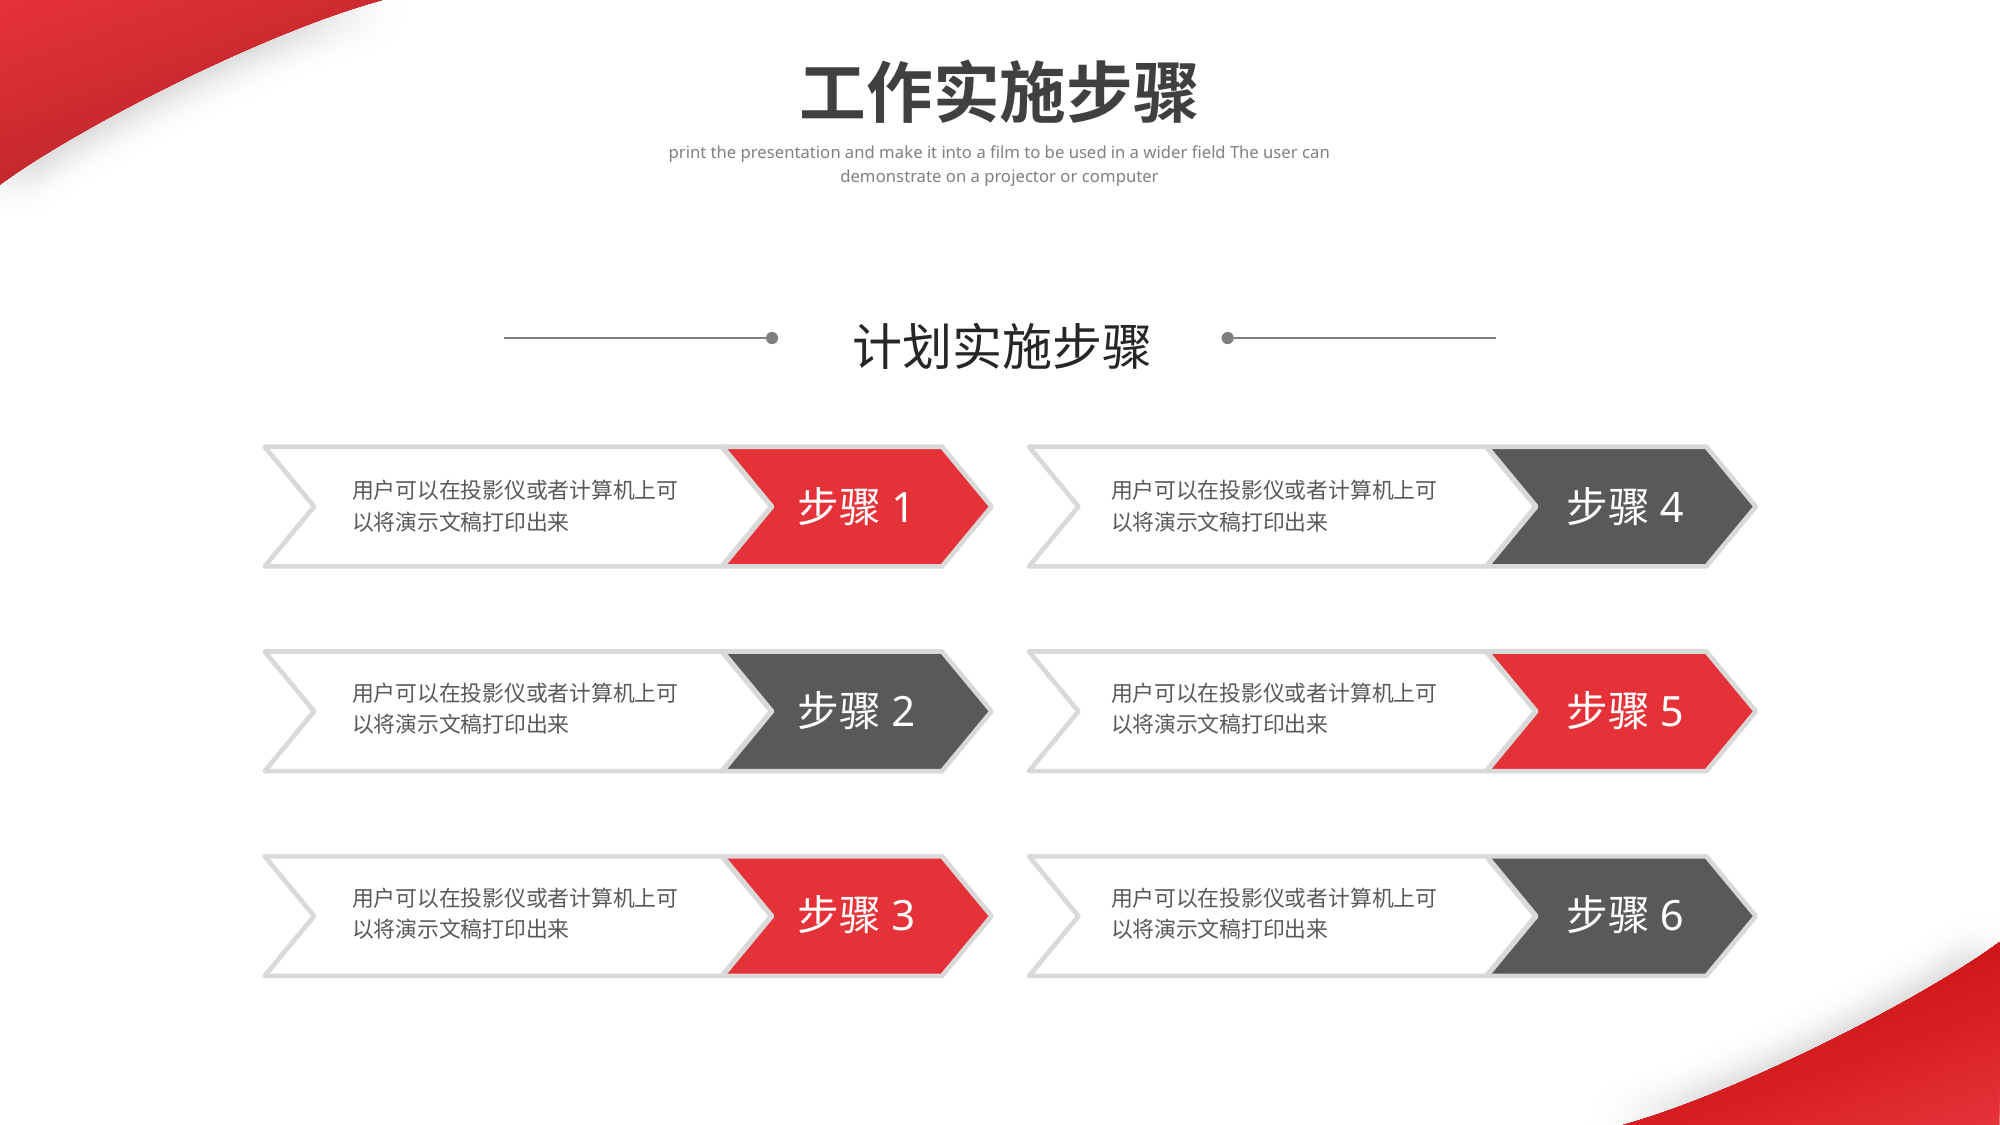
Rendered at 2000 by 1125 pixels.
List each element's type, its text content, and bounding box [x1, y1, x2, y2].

text_box 步骤6 [1564, 889, 1687, 940]
text_box [262, 854, 774, 978]
text_box [724, 444, 994, 569]
text_box [1489, 854, 1758, 978]
text_box 用户可以在投影仪或者计算机上可以将演示文稿打印出来 [337, 871, 707, 950]
text_box [725, 854, 994, 978]
text_box [1027, 854, 1538, 978]
text_box [262, 649, 774, 774]
text_box 用户可以在投影仪或者计算机上可以将演示文稿打印出来 [337, 666, 707, 745]
text_box [1027, 649, 1538, 774]
text_box [1027, 444, 1538, 569]
text_box [1488, 649, 1758, 774]
text_box 步骤5 [1564, 684, 1687, 736]
text_box [723, 649, 994, 774]
text_box 用户可以在投影仪或者计算机上可以将演示文稿打印出来 [1096, 464, 1466, 542]
text_box 步骤2 [795, 684, 918, 736]
text_box 用户可以在投影仪或者计算机上可以将演示文稿打印出来 [1096, 666, 1466, 745]
text_box 计划实施步骤 [633, 297, 1372, 376]
text_box 步骤3 [795, 889, 918, 940]
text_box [649, 43, 1351, 195]
text_box 步骤1 [795, 480, 918, 531]
text_box [262, 444, 774, 569]
text_box [1488, 444, 1758, 569]
text_box 用户可以在投影仪或者计算机上可以将演示文稿打印出来 [1096, 871, 1466, 950]
text_box 步骤4 [1564, 480, 1687, 531]
text_box 用户可以在投影仪或者计算机上可以将演示文稿打印出来 [337, 464, 707, 542]
